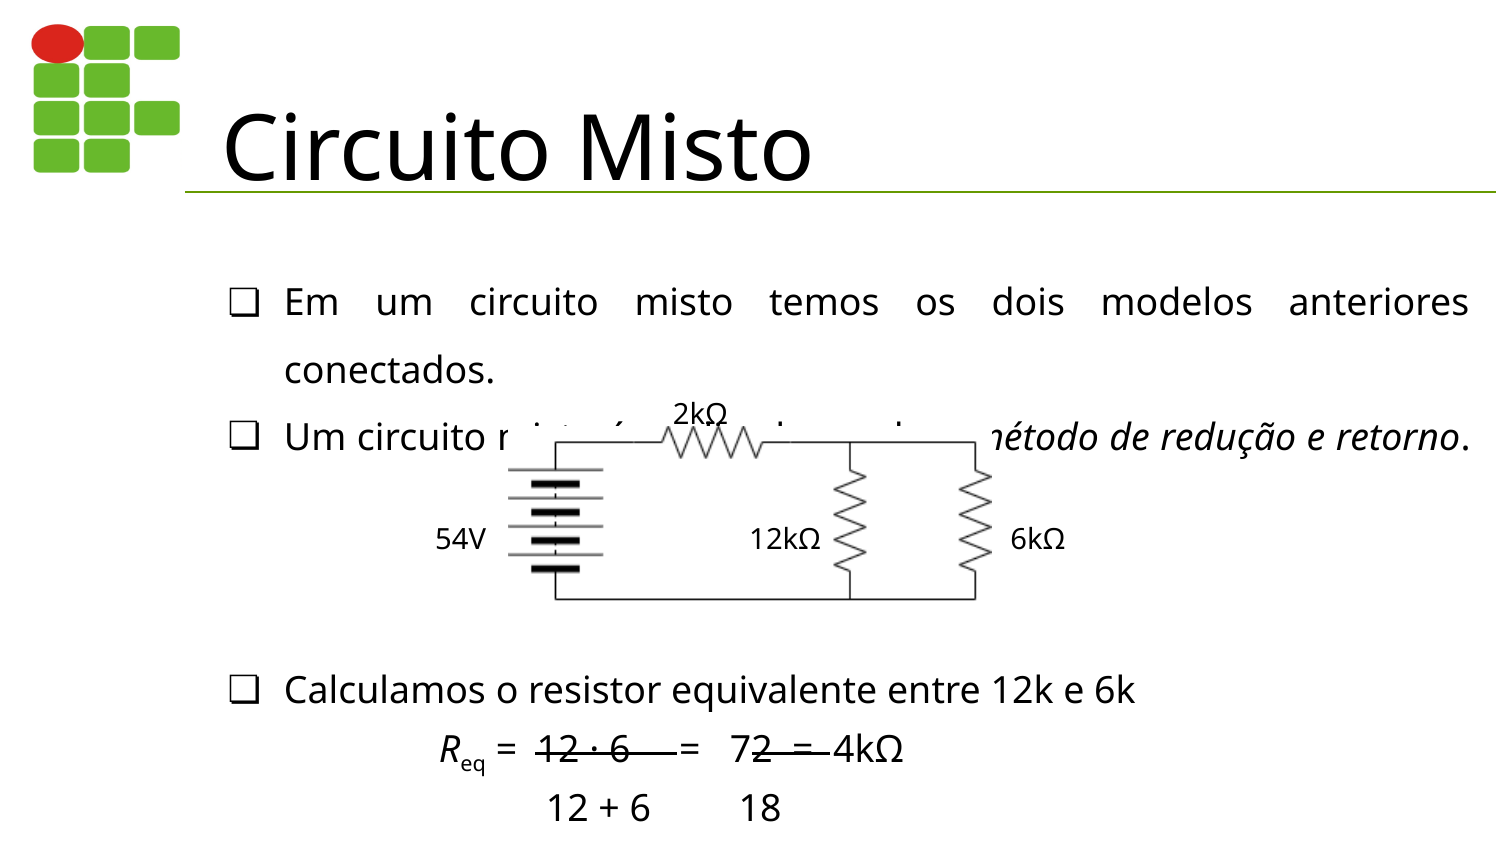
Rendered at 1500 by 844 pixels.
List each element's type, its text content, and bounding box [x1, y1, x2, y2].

list Em um circuito misto temos os dois modelos anteriores conectados. Um circuito misto é analisado usado o método de redução e retorno. [193, 248, 1486, 386]
picture [508, 426, 992, 602]
text_box 54V [420, 505, 503, 558]
list Calculamos o resistor equivalente entre 12k e 6k [193, 635, 1486, 704]
list Req = 12 · 6 = 72 = 4kΩ [423, 691, 1077, 766]
text_box 2kΩ [657, 380, 745, 425]
picture [29, 23, 182, 174]
list 12 + 6 18 [511, 754, 921, 828]
text_box 6kΩ [997, 505, 1083, 558]
title Circuito Misto [206, 26, 1468, 207]
